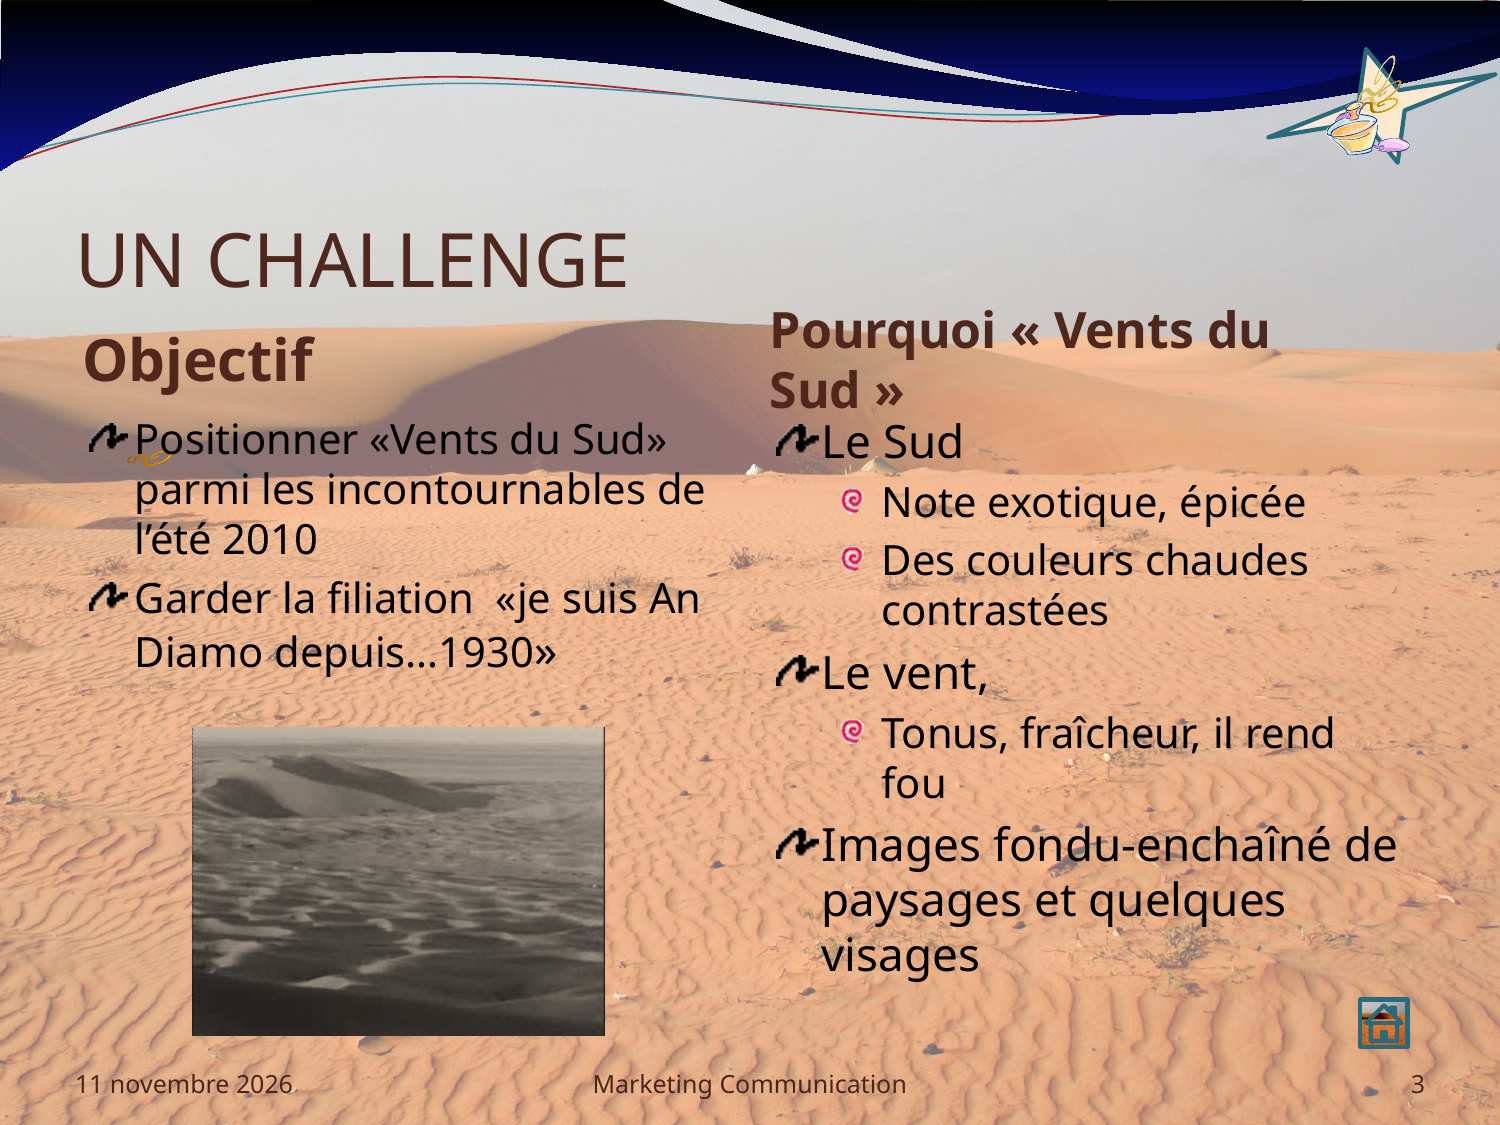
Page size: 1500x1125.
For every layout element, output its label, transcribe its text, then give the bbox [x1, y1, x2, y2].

title Un challenge [75, 115, 1425, 303]
picture [89, 423, 128, 452]
picture [776, 424, 819, 456]
picture [776, 655, 819, 686]
picture [776, 828, 819, 859]
picture [89, 582, 128, 611]
list Objectif [75, 304, 738, 412]
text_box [206, 703, 621, 1015]
footer Marketing Communication [474, 1042, 1025, 1103]
slide_number mars 11 [75, 1042, 425, 1103]
picture [841, 546, 865, 572]
picture [841, 488, 865, 514]
picture [841, 719, 865, 744]
list Positionner «Vents du Sud» parmi les incontournables de l’été 2010 Garder la filiation «je suis An Diamo depuis…1930» [75, 412, 738, 704]
list Pourquoi « Vents du Sud » [761, 305, 1425, 412]
slide_number 3 [1299, 1042, 1425, 1103]
list Le Sud Note exotique, épicée Des couleurs chaudes contrastées Le vent, Tonus, fraîcheur, il rend fou Images fondu-enchaîné de paysages et quelques visages [761, 412, 1425, 1044]
